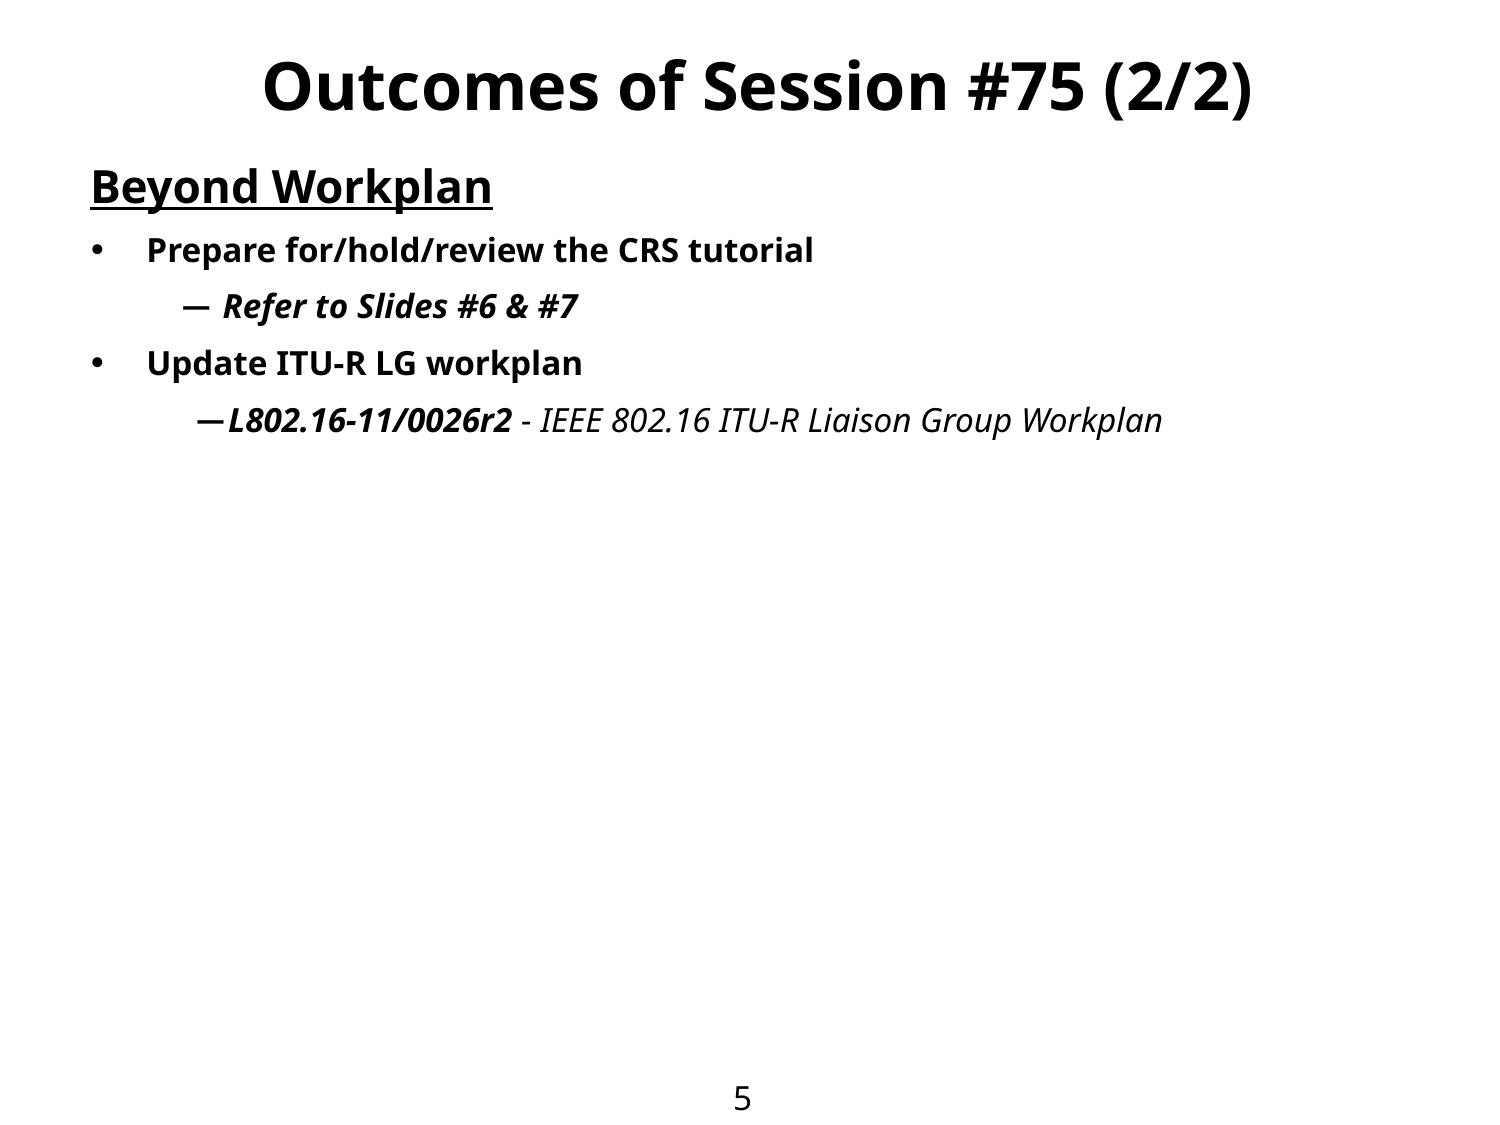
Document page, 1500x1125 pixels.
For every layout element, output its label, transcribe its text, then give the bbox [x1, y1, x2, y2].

list Beyond Workplan Prepare for/hold/review the CRS tutorial Refer to Slides #6 & #7 Update ITU-R LG workplan L802.16-11/0026r2 - IEEE 802.16 ITU-R Liaison Group Workplan [75, 149, 1425, 1063]
title Outcomes of Session #75 (2/2) [75, 36, 1425, 149]
